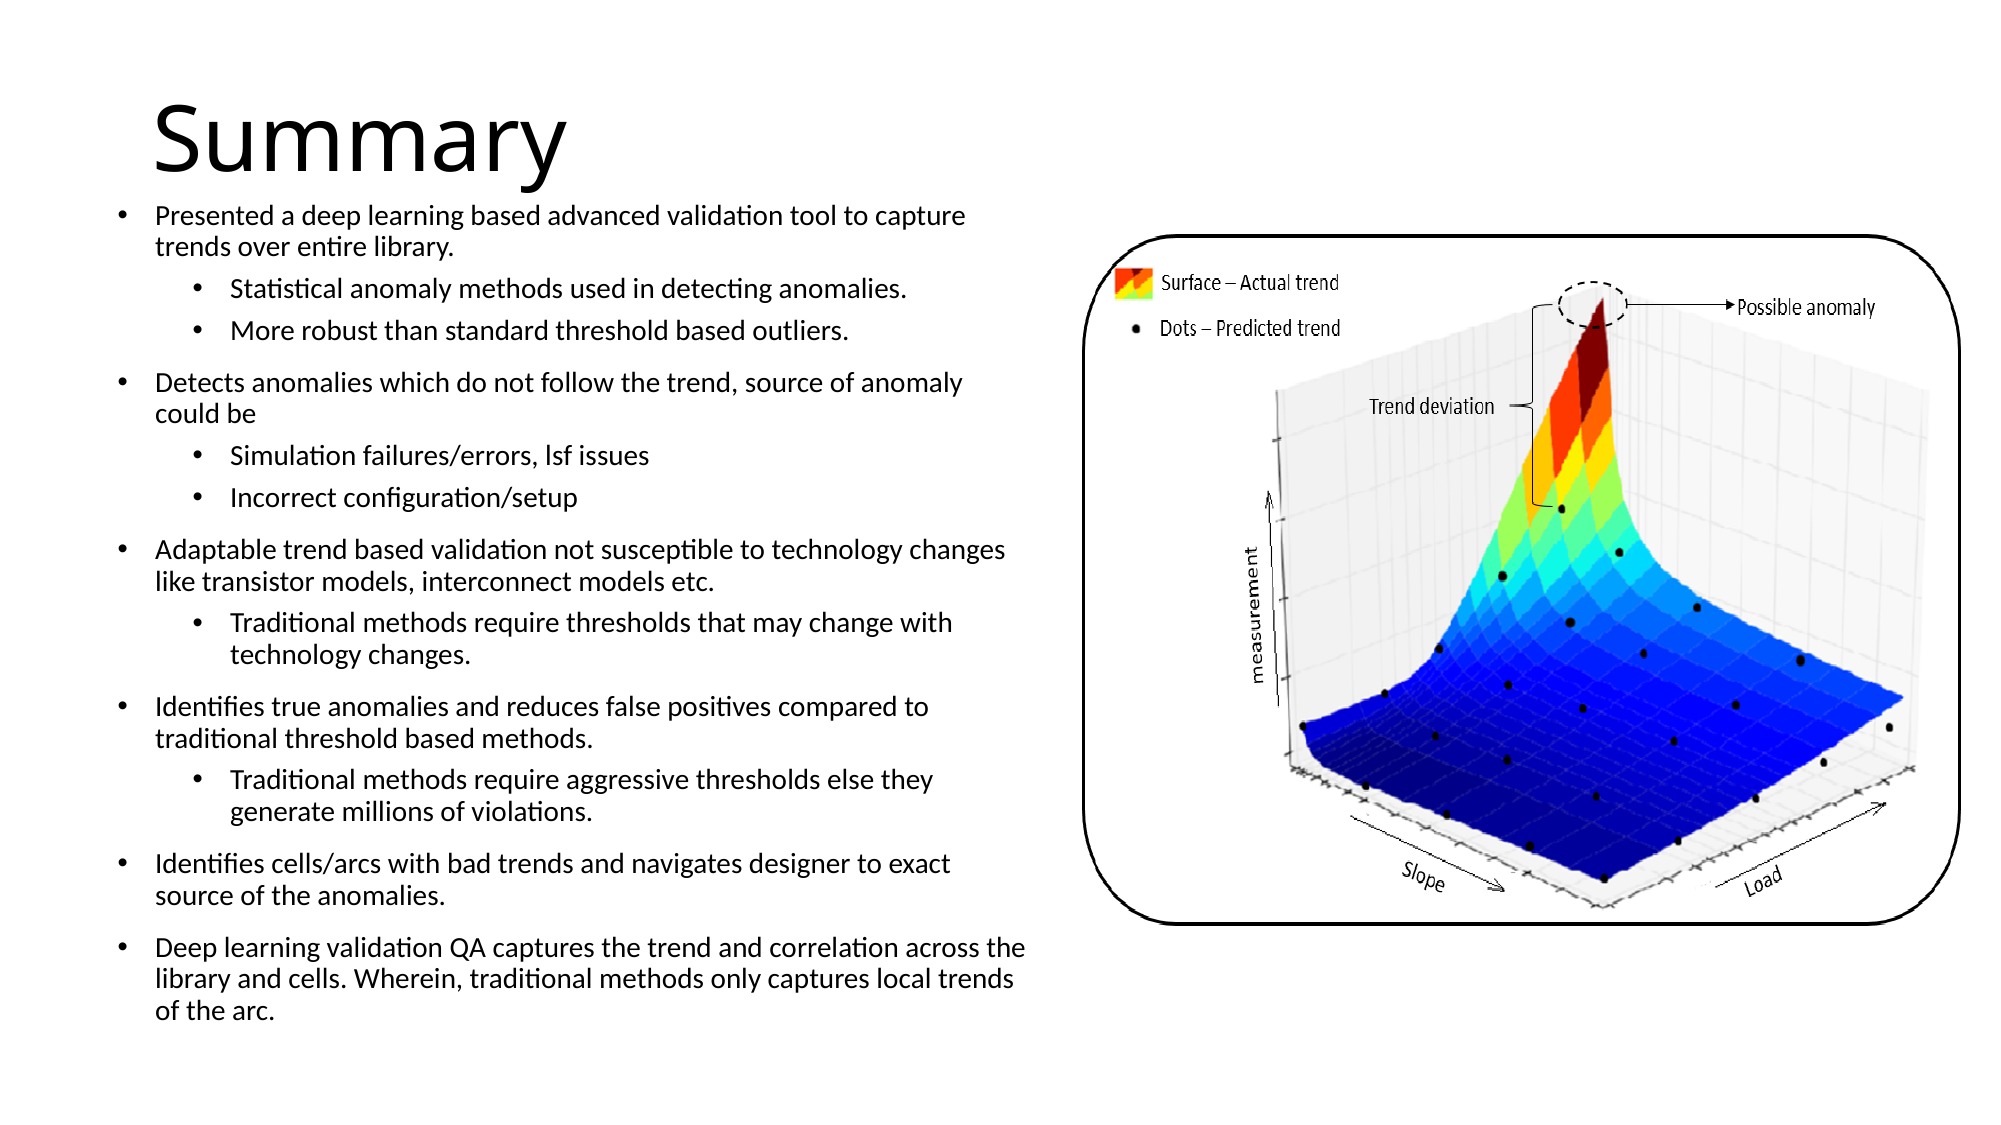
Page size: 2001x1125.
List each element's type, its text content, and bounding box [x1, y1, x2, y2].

title Summary [137, 59, 1863, 224]
list Presented a deep learning based advanced validation tool to capture trends over entire library. Statistical anomaly methods used in detecting anomalies. More robust than standard threshold based outliers. Detects anomalies which do not follow the trend, source of anomaly could be Simulation failures/errors, lsf issues Incorrect configuration/setup Adaptable trend based validation not susceptible to technology changes like transistor models, interconnect models etc. Traditional methods require thresholds that may change with technology changes. Identifies true anomalies and reduces false positives compared to traditional threshold based methods. Traditional methods require aggressive thresholds else they generate millions of violations. Identifies cells/arcs with bad trends and navigates designer to exact source of the anomalies. Deep learning validation QA captures the trend and correlation across the library and cells. Wherein, traditional methods only captures local trends of the arc. [102, 192, 1048, 1085]
picture [1079, 223, 1967, 932]
